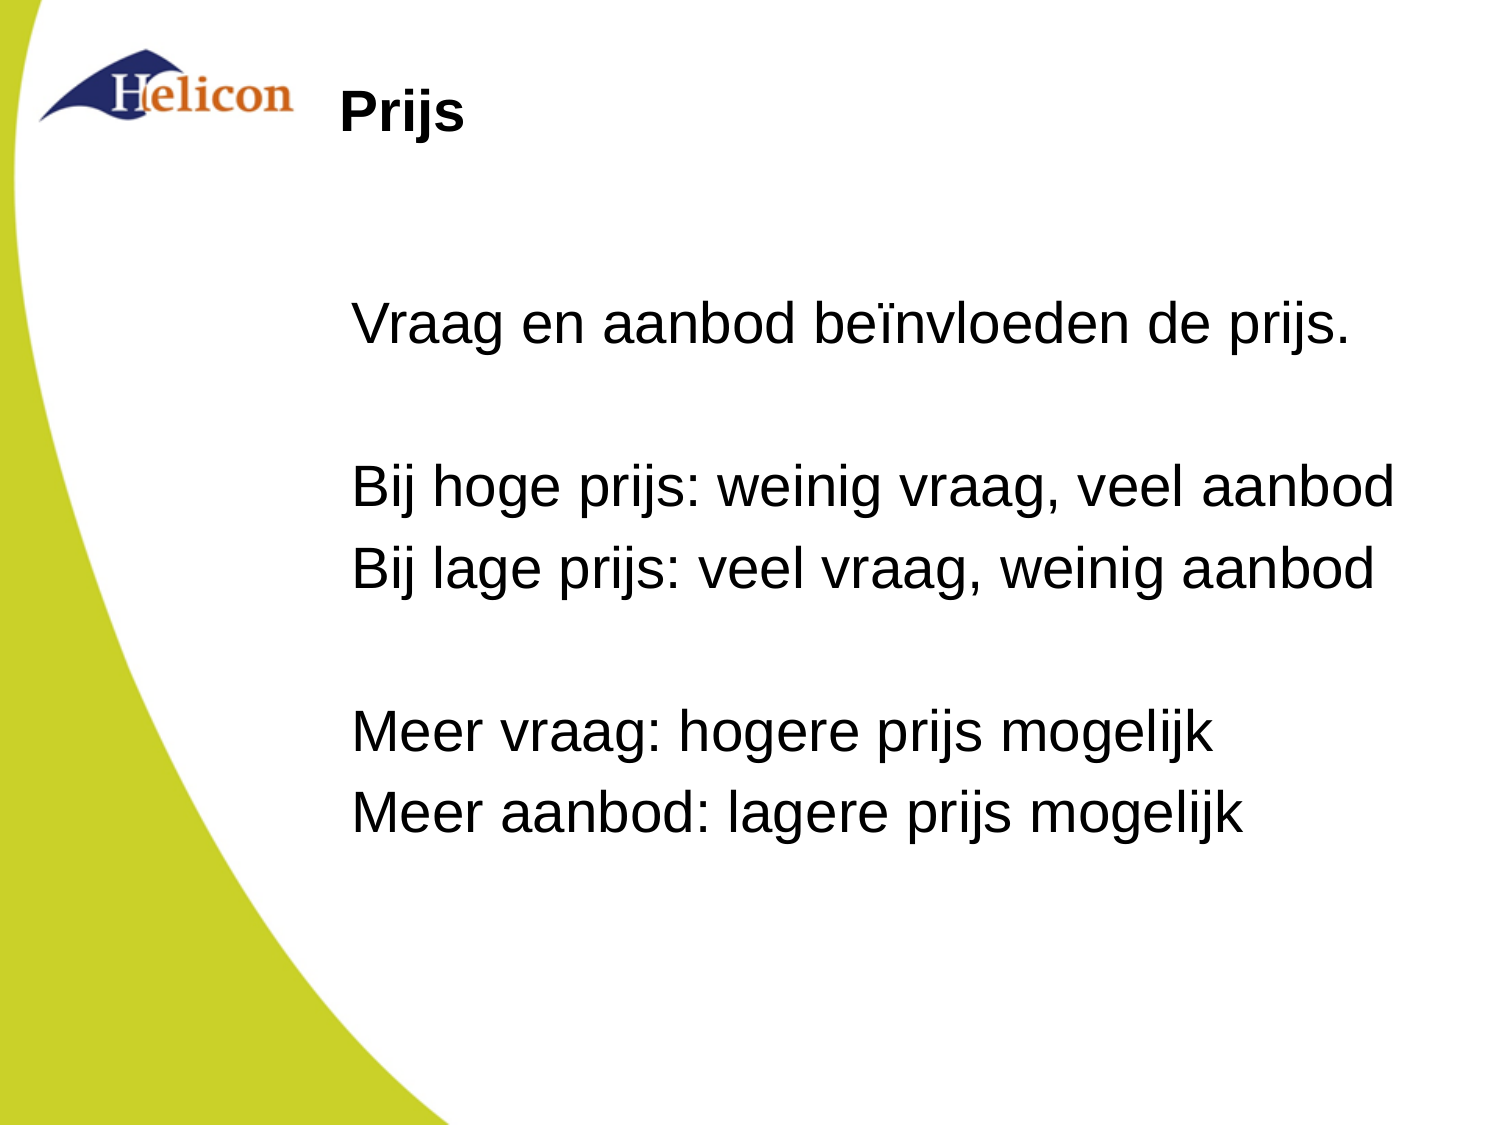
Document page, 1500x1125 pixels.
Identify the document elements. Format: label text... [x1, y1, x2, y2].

list Vraag en aanbod beïnvloeden de prijs. Bij hoge prijs: weinig vraag, veel aanbod Bij lage prijs: veel vraag, weinig aanbod Meer vraag: hogere prijs mogelijk Meer aanbod: lagere prijs mogelijk [336, 196, 1425, 1005]
title Prijs [324, 54, 1415, 161]
picture [0, 0, 1500, 1125]
